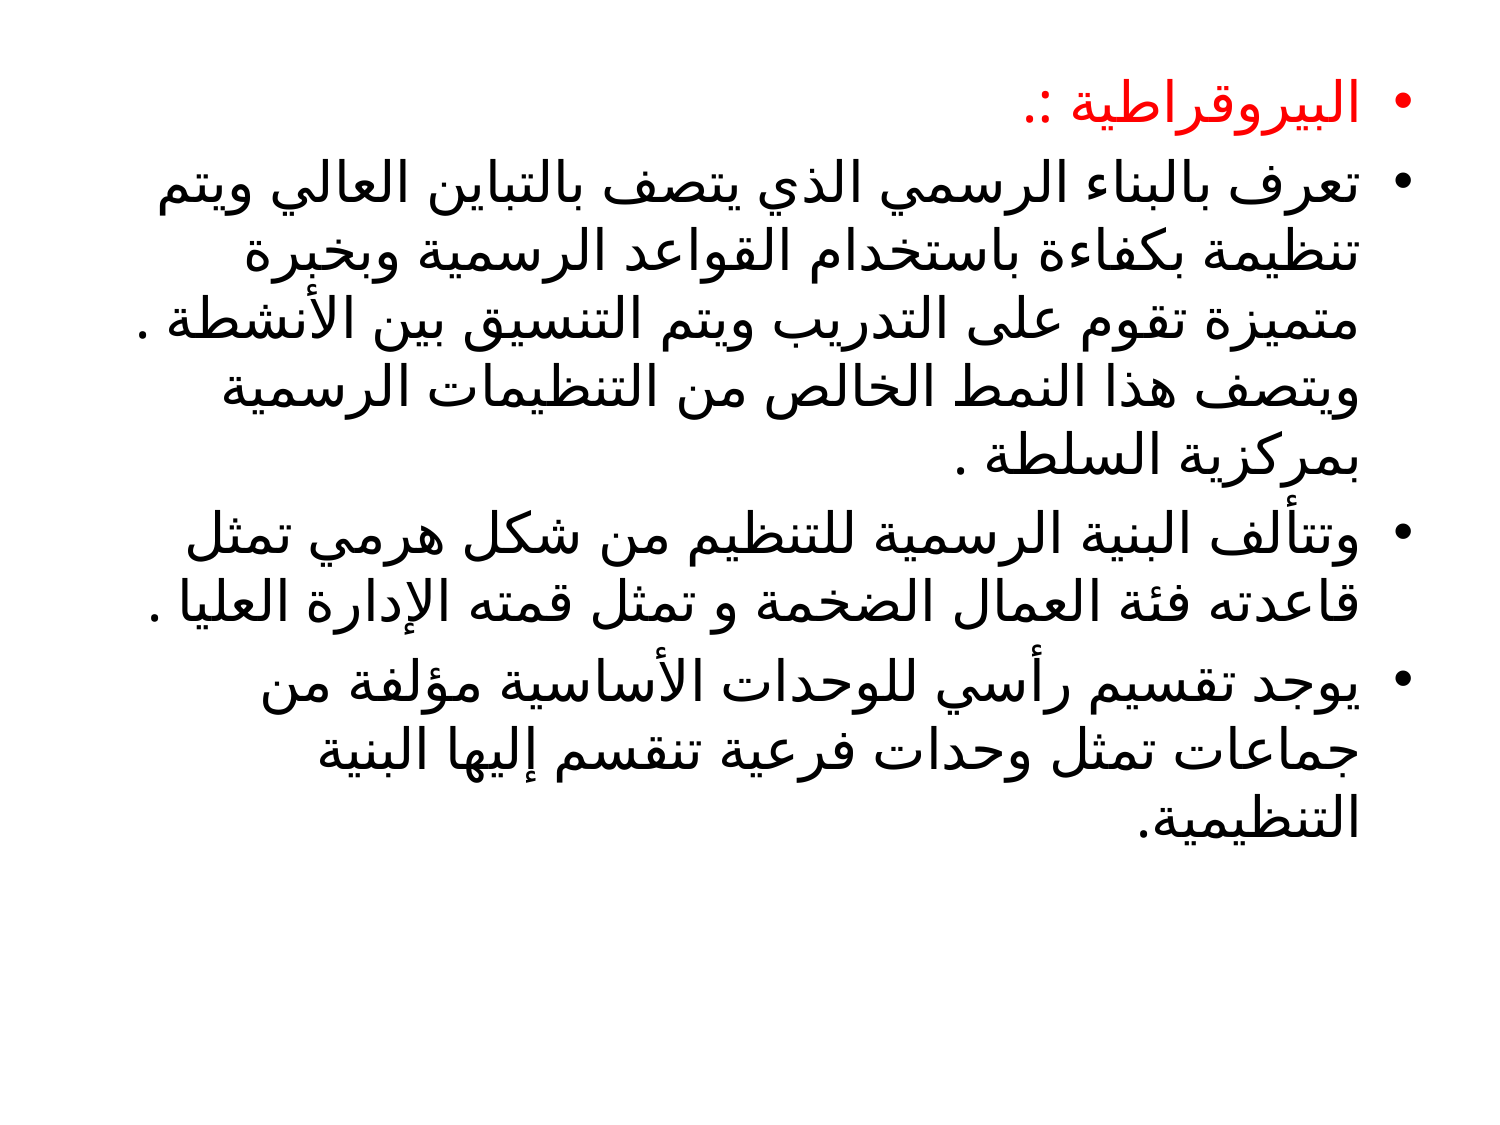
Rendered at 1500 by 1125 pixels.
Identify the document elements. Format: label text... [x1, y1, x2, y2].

list البيروقراطية :. تعرف بالبناء الرسمي الذي يتصف بالتباين العالي ويتم تنظيمة بكفاءة باستخدام القواعد الرسمية وبخبرة متميزة تقوم على التدريب ويتم التنسيق بين الأنشطة . ويتصف هذا النمط الخالص من التنظيمات الرسمية بمركزية السلطة . وتتألف البنية الرسمية للتنظيم من شكل هرمي تمثل قاعدته فئة العمال الضخمة و تمثل قمته الإدارة العليا . يوجد تقسيم رأسي للوحدات الأساسية مؤلفة من جماعات تمثل وحدات فرعية تنقسم إليها البنية التنظيمية. [75, 58, 1425, 1005]
